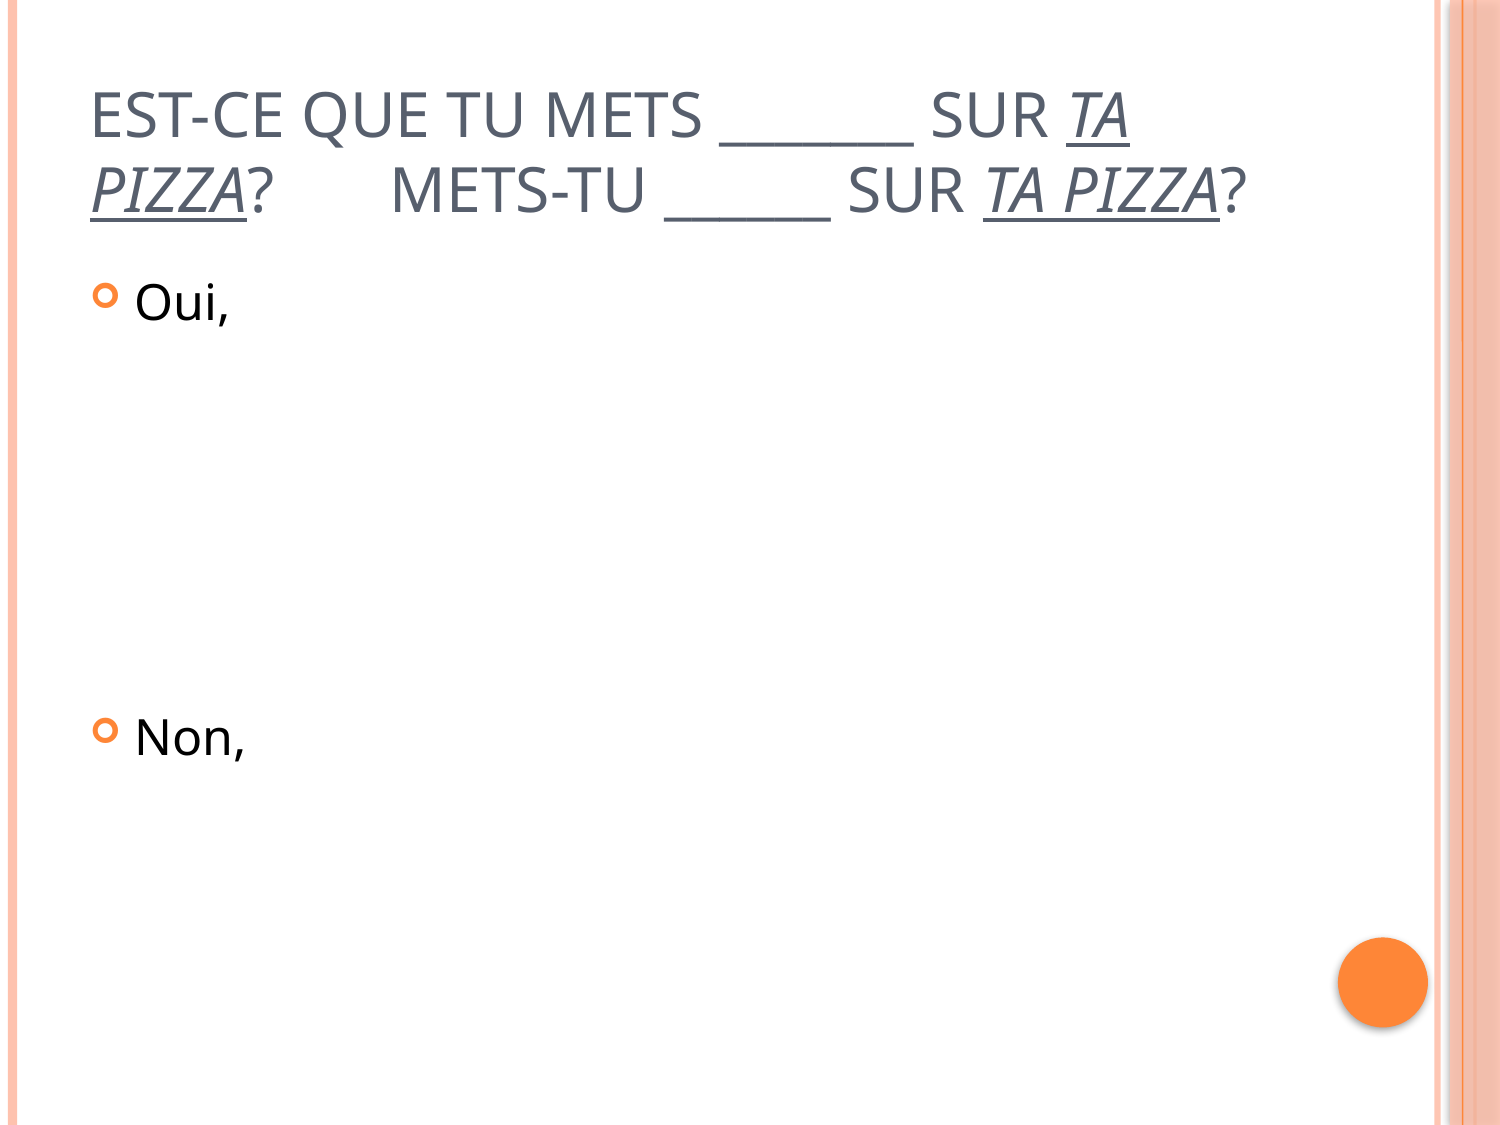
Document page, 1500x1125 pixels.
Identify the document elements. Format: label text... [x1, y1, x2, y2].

list Oui, Non, [75, 262, 1300, 1062]
title Est-ce que tu mets _______ sur ta pizza? Mets-tu ______ sur ta pizza? [75, 45, 1300, 233]
